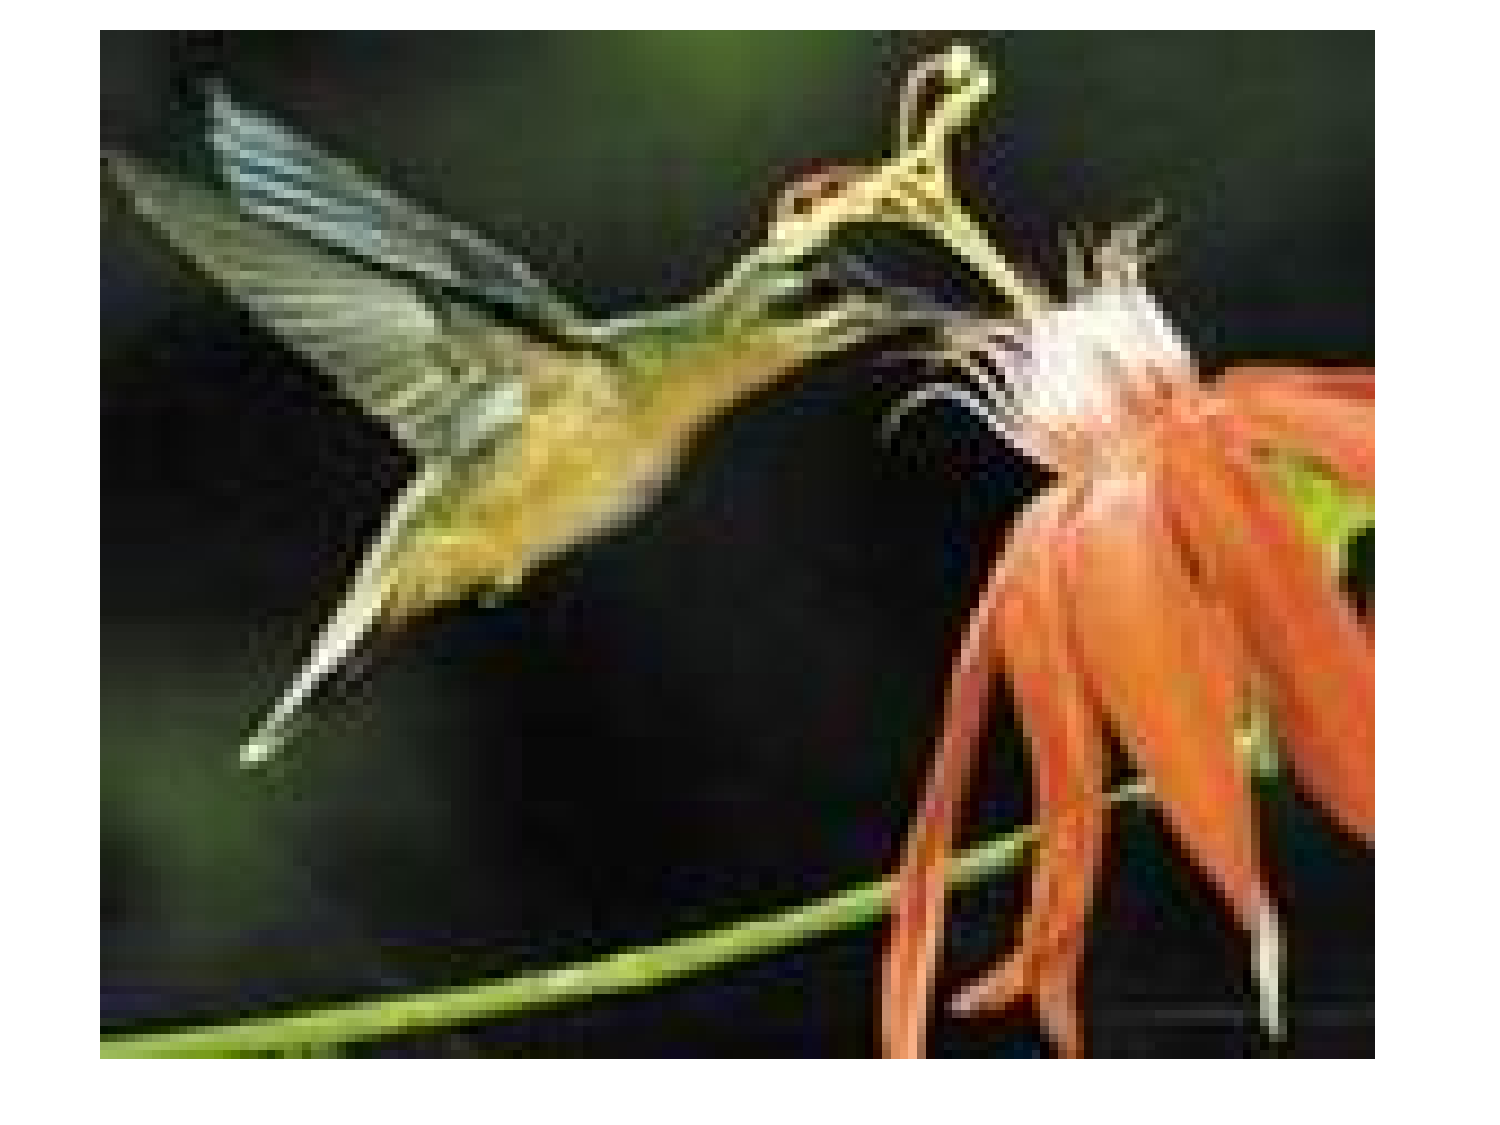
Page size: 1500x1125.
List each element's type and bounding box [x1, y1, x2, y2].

list [100, 30, 1375, 1059]
